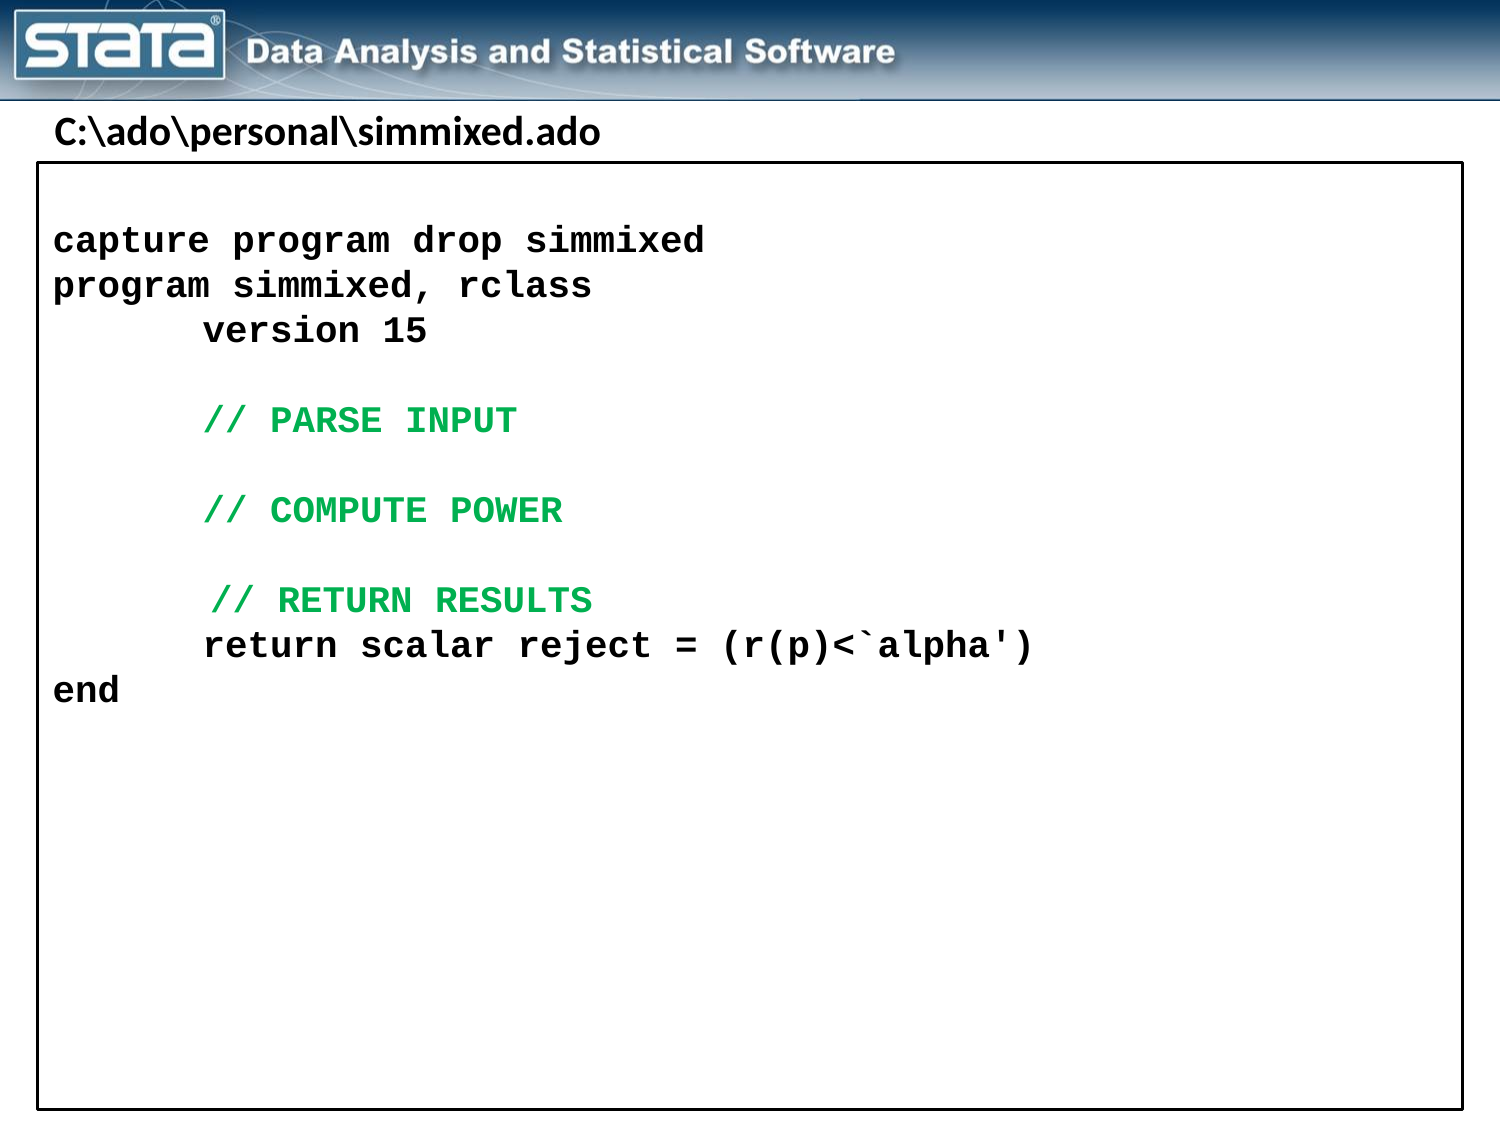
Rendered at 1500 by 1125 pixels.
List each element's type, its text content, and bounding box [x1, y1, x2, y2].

text_box C:\ado\personal\simmixed.ado [39, 96, 617, 162]
text_box capture program drop simmixed program simmixed, rclass version 15 // PARSE INPUT // COMPUTE POWER // RETURN RESULTS return scalar reject = (r(p)<`alpha') end [37, 162, 1463, 1110]
picture [0, 0, 1500, 101]
